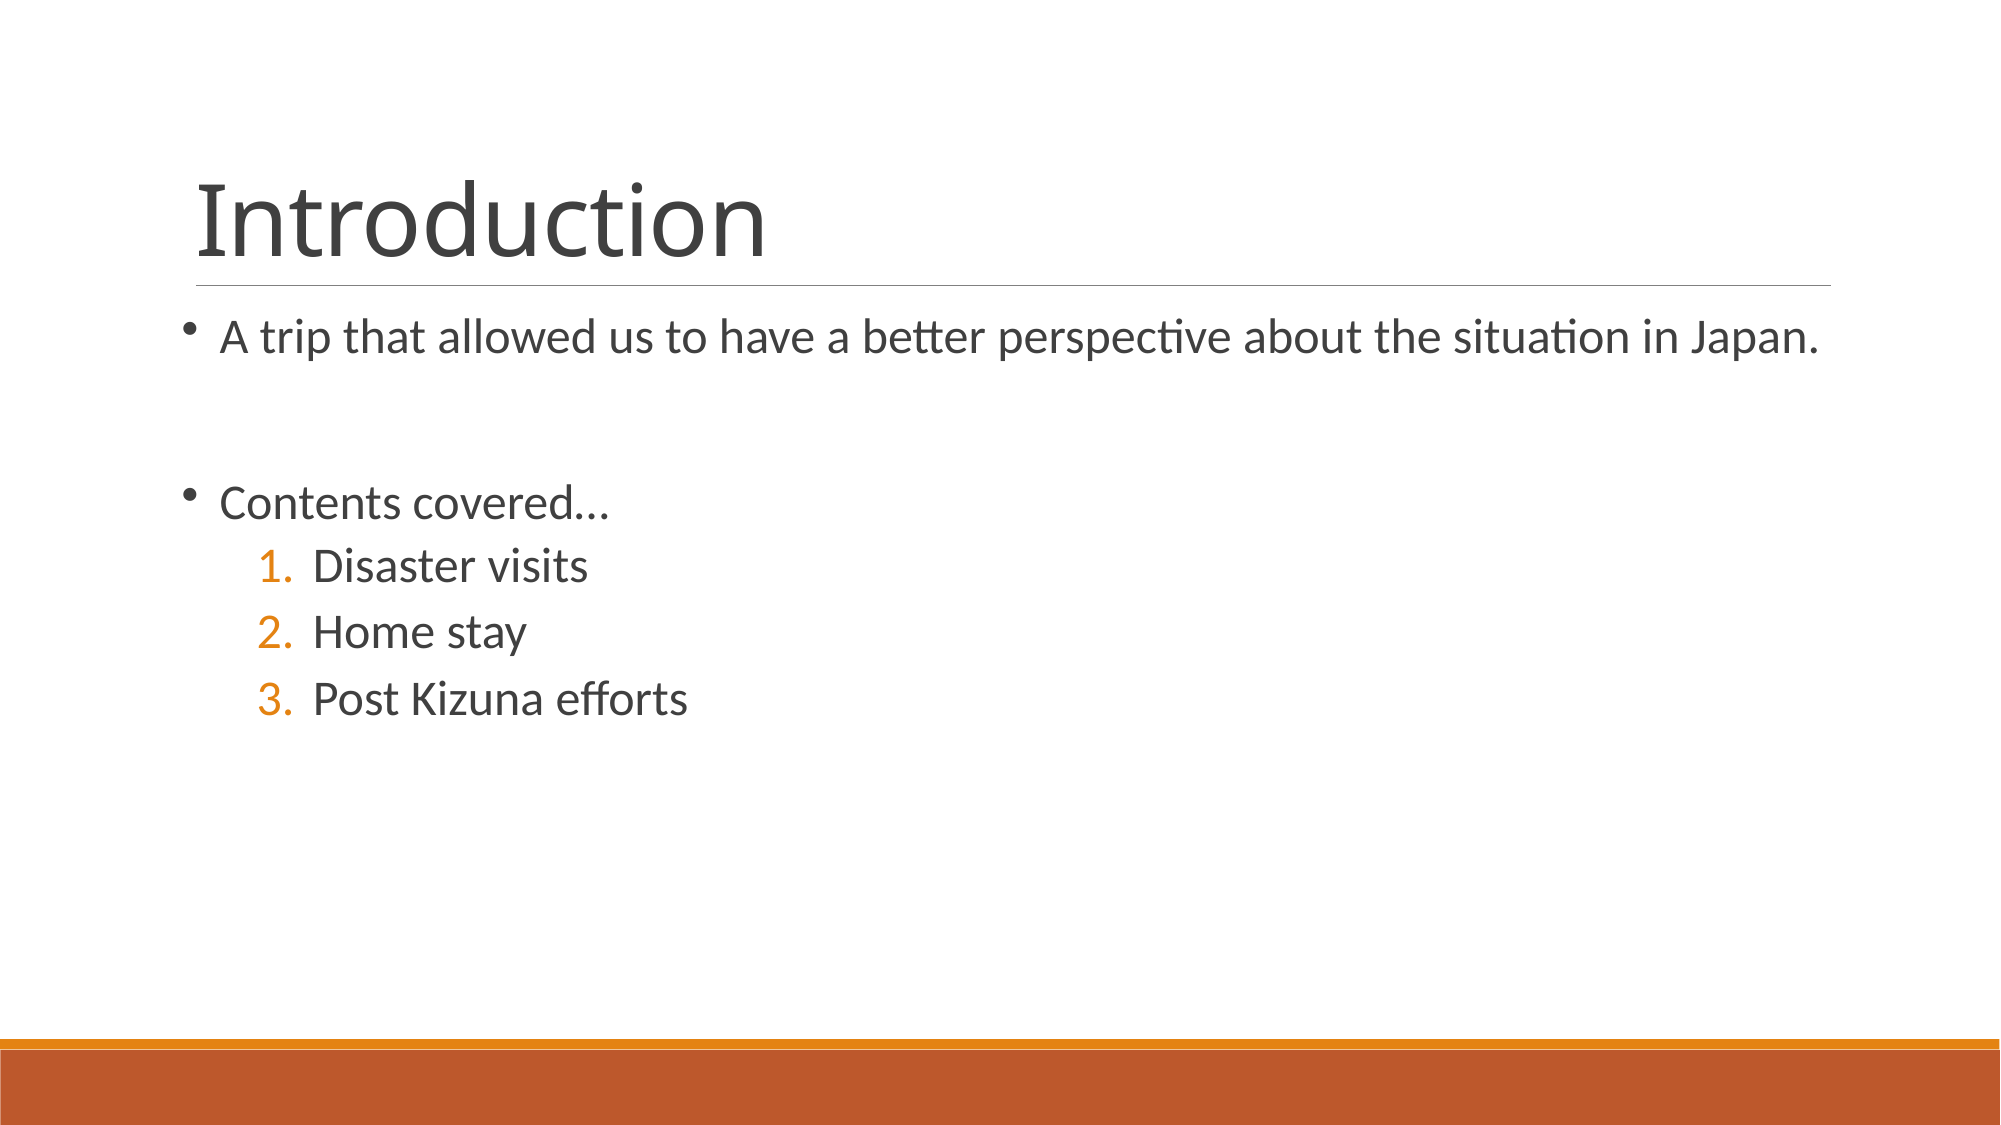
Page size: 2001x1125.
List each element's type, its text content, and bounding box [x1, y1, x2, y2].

title Introduction [179, 47, 1830, 285]
list A trip that allowed us to have a better perspective about the situation in Japan. Contents covered… Disaster visits Home stay Post Kizuna efforts [166, 302, 1841, 963]
